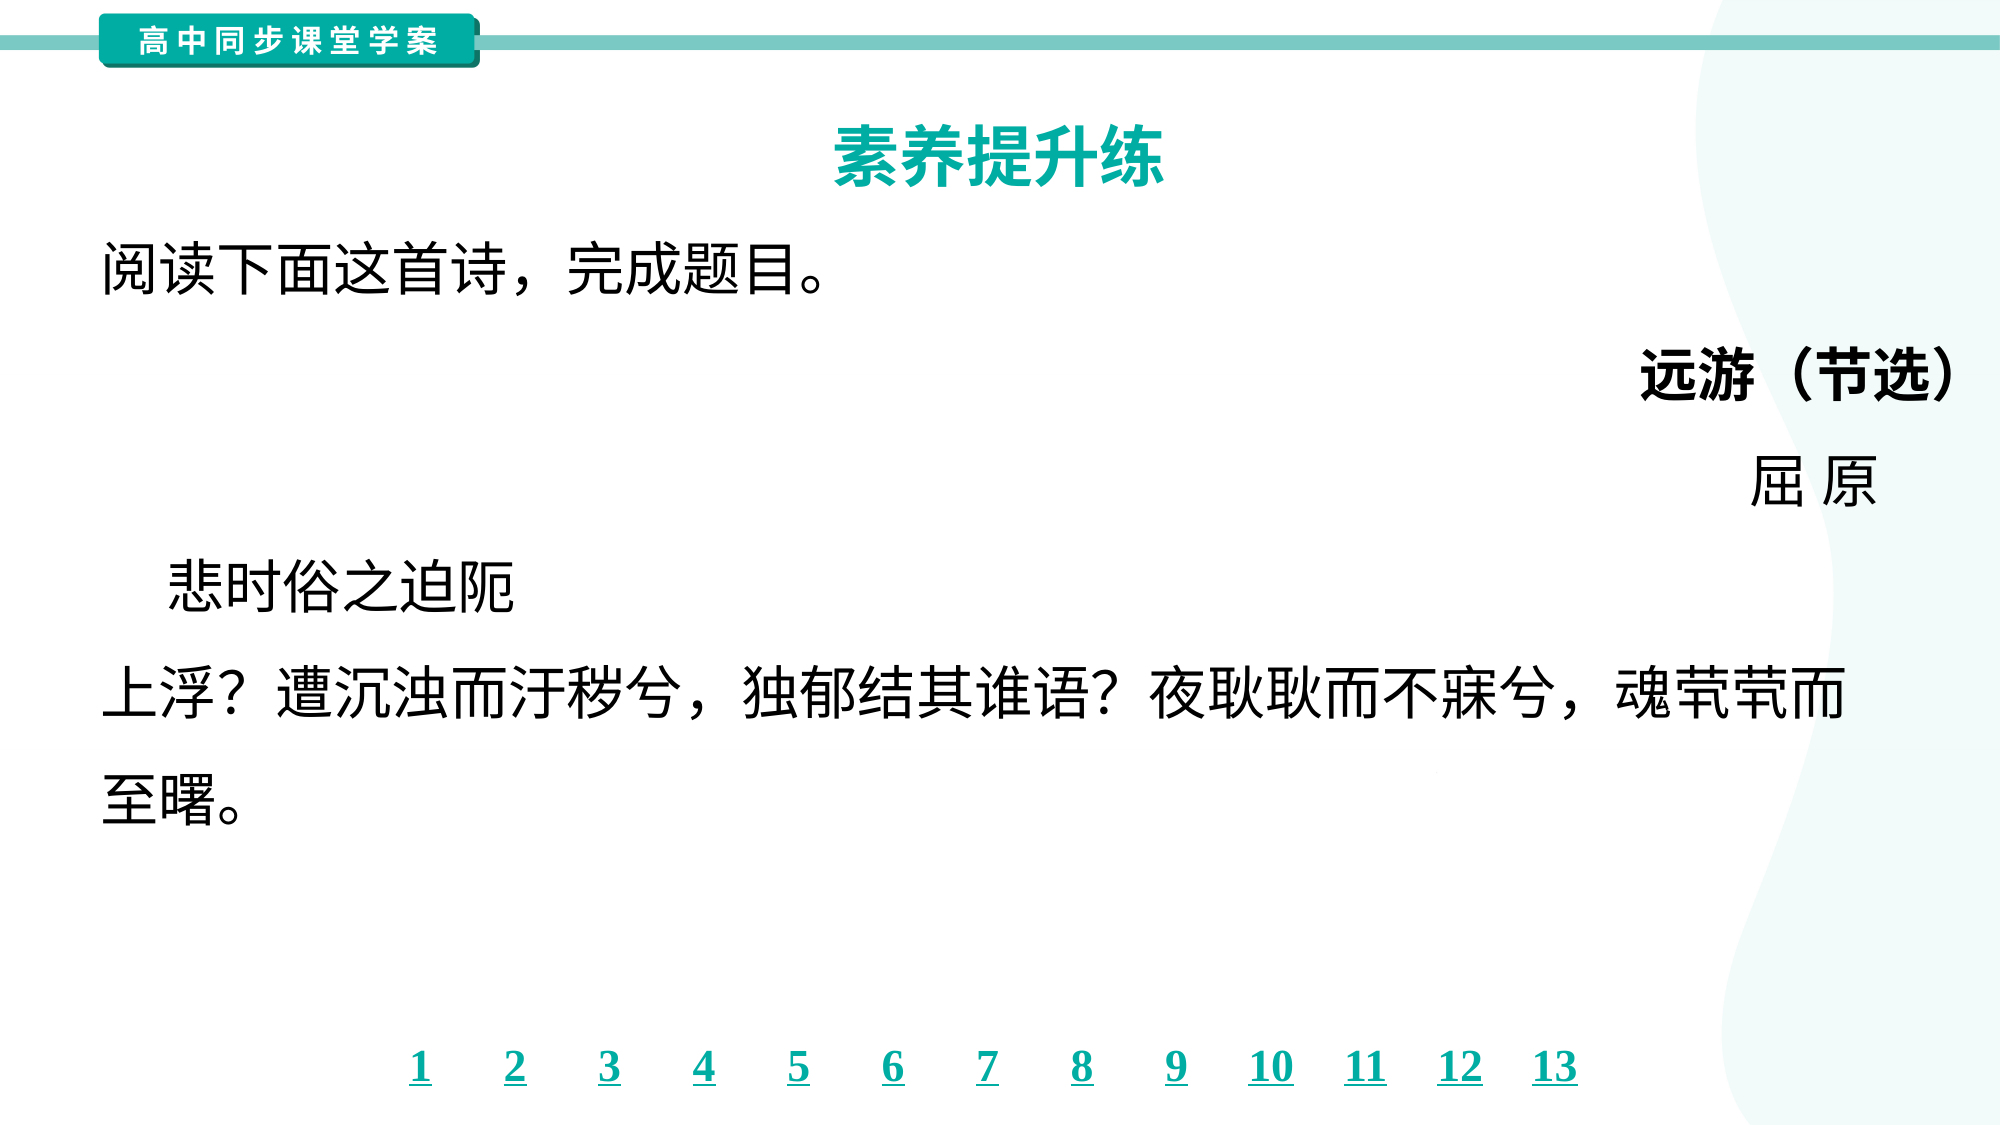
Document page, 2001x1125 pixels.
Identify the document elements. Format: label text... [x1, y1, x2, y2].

picture [0, 0, 2000, 1125]
text_box 素养提升练 [100, 76, 1899, 184]
